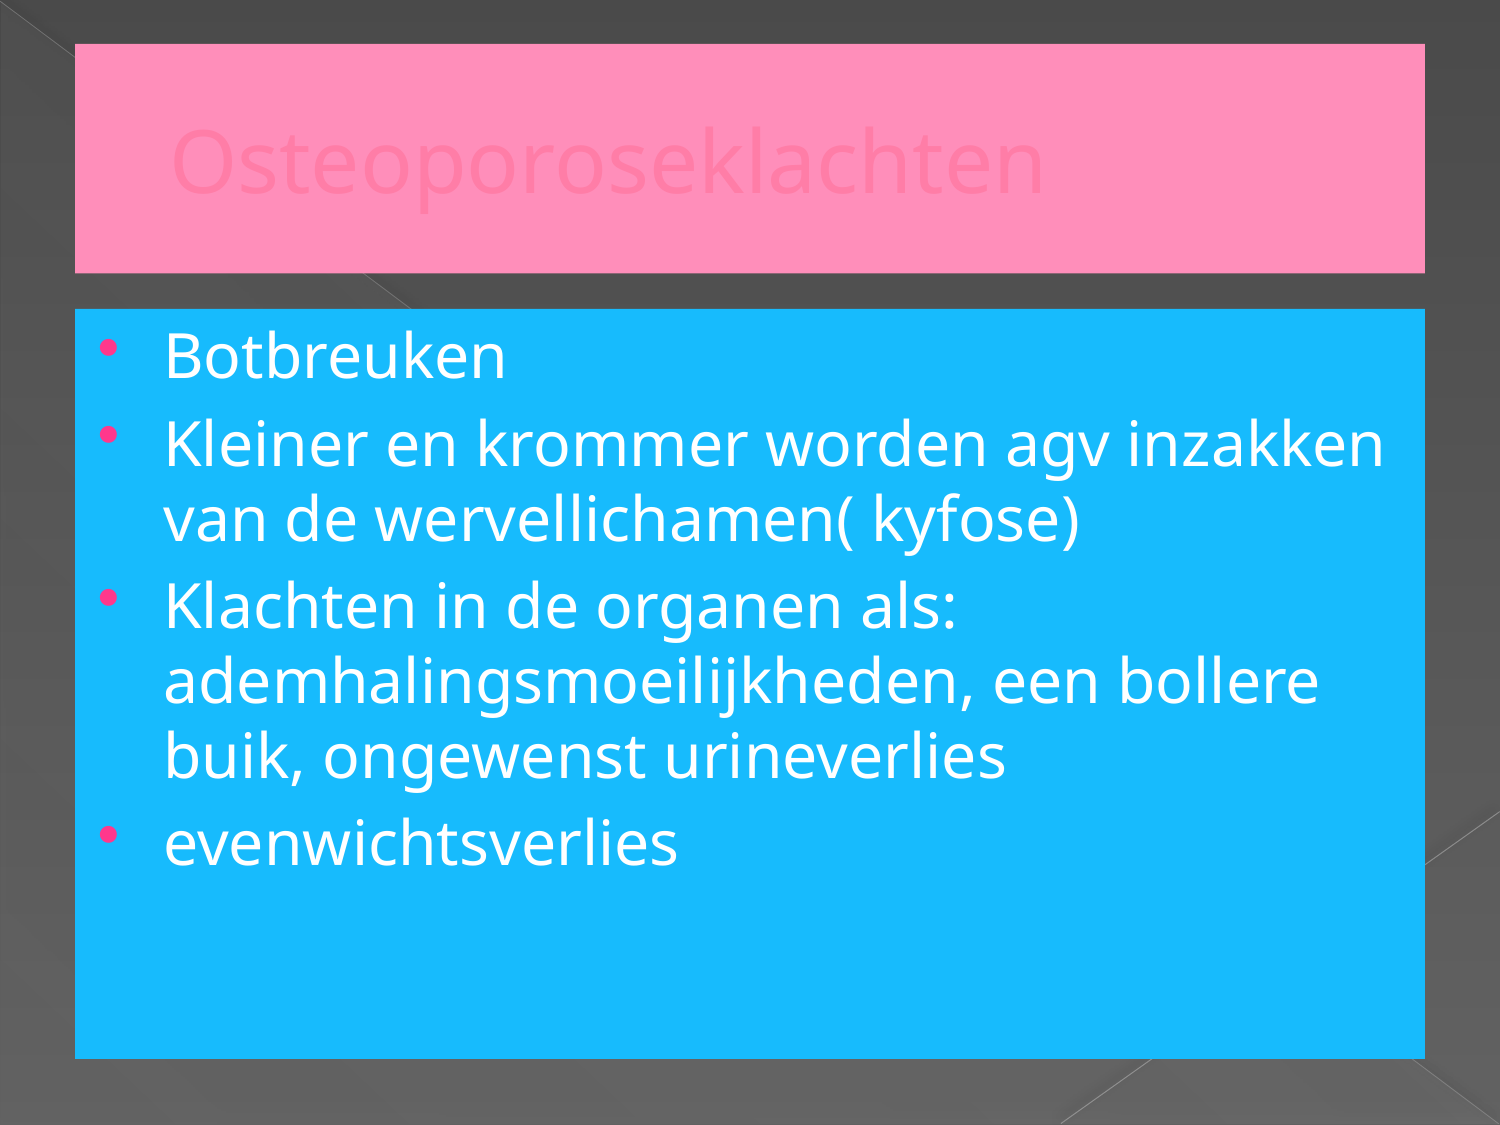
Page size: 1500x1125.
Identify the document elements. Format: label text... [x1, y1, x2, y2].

list Botbreuken Kleiner en krommer worden agv inzakken van de wervellichamen( kyfose) Klachten in de organen als: ademhalingsmoeilijkheden, een bollere buik, ongewenst urineverlies evenwichtsverlies [75, 308, 1425, 1059]
title Osteoporoseklachten [75, 43, 1425, 274]
